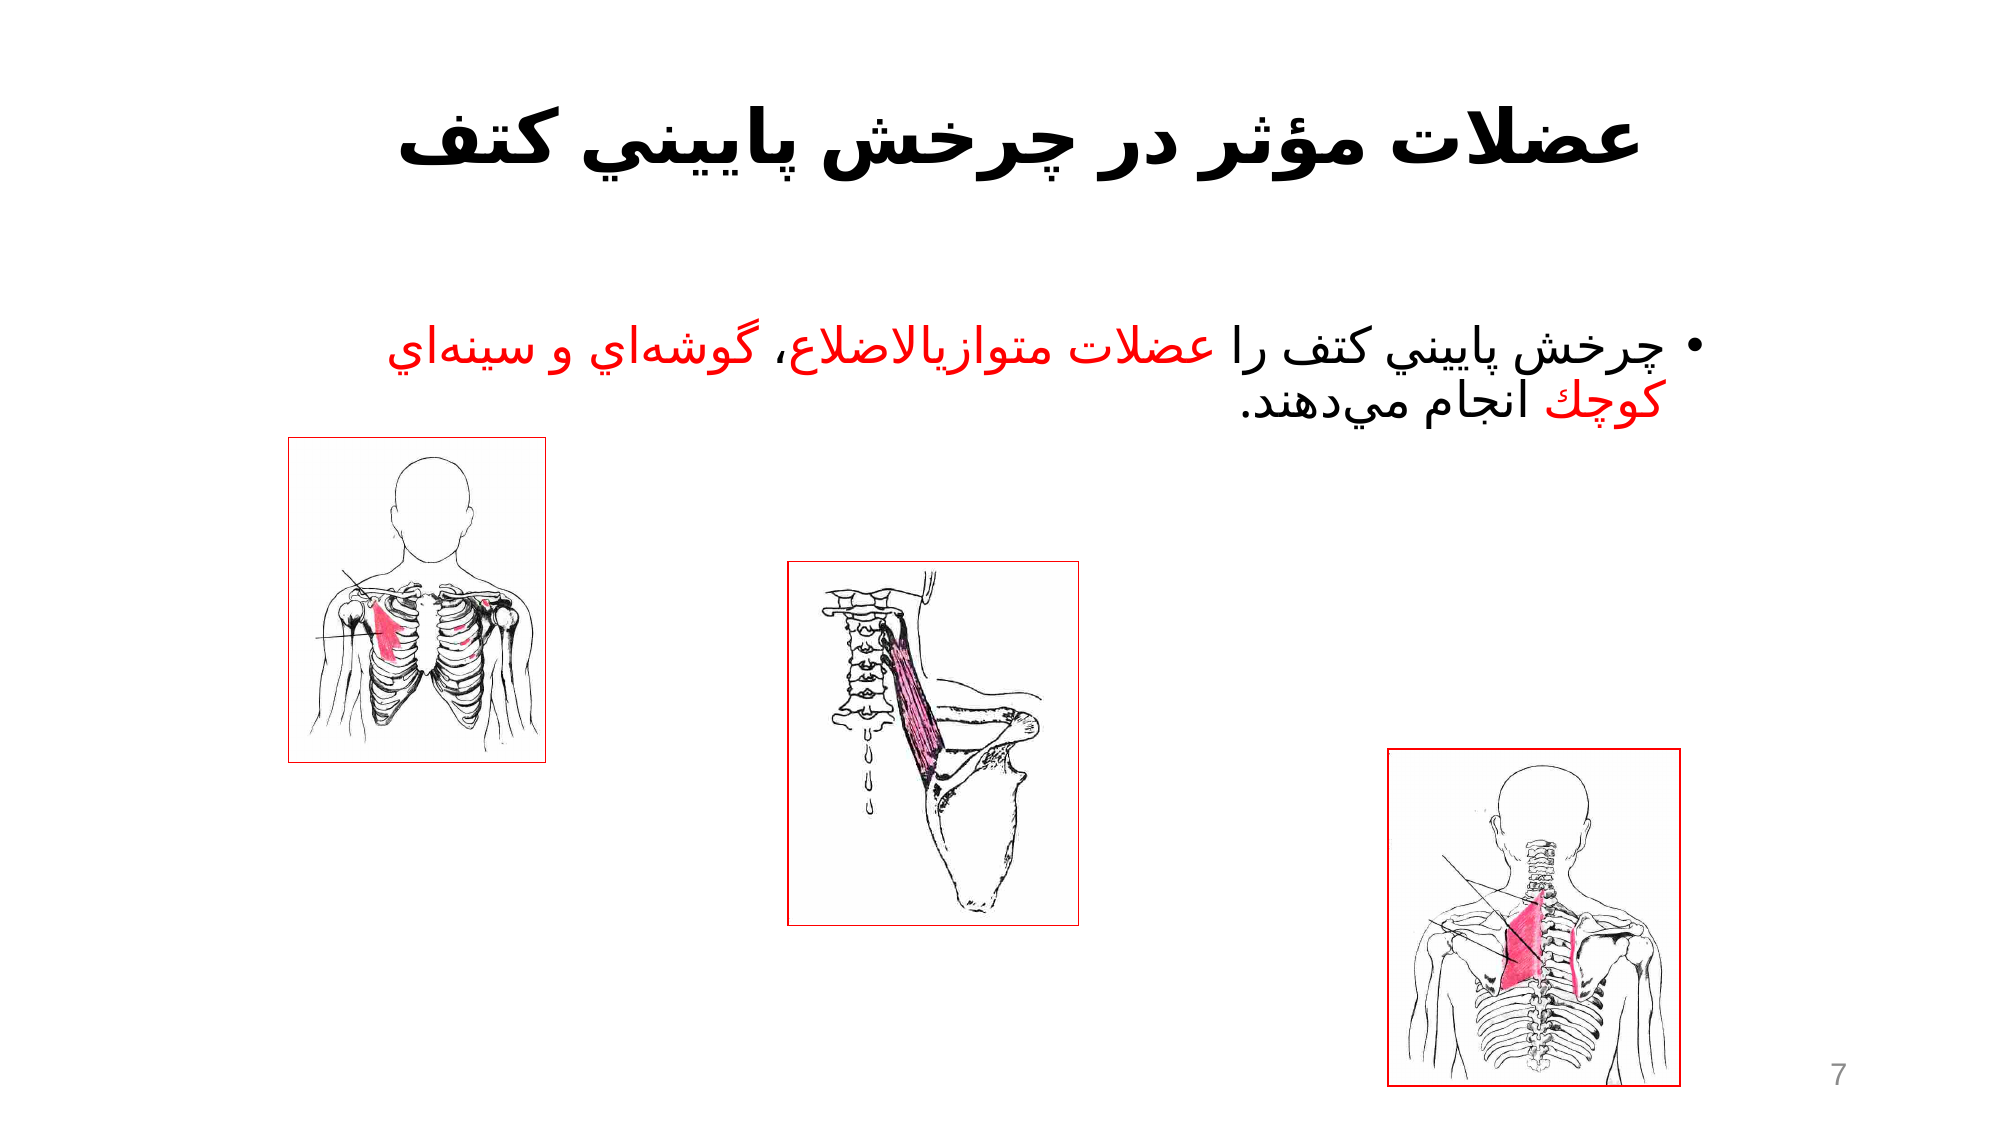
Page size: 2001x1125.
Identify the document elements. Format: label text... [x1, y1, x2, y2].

slide_number 7 [1412, 1042, 1863, 1103]
title عضلات مؤثر در چرخش پاييني كتف [303, 90, 1741, 278]
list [288, 437, 546, 763]
picture [788, 562, 1078, 925]
list چرخش پاييني كتف را عضلات متوازي‎الاضلاع، گوشه‌اي و سينه‌اي كوچك انجام مي‌دهند. [281, 312, 1719, 639]
picture [1388, 749, 1680, 1086]
